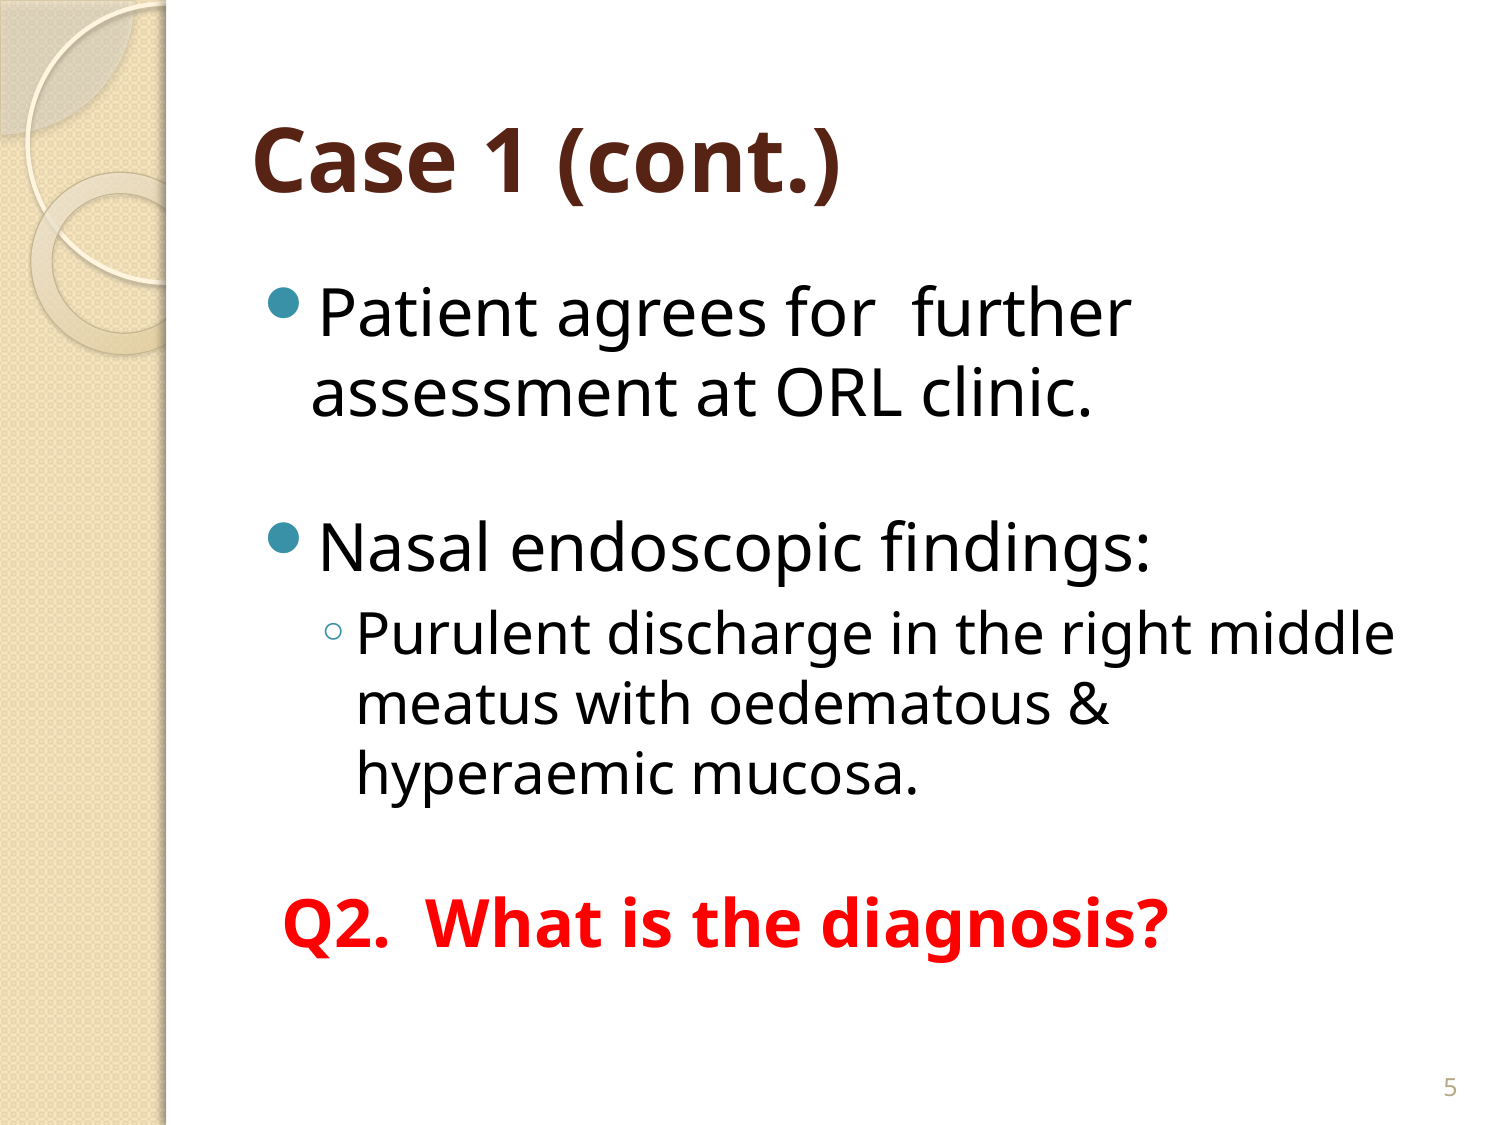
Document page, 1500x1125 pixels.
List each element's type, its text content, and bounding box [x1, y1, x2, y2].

slide_number 5 [1413, 1034, 1488, 1113]
title Case 1 (cont.) [235, 62, 1466, 250]
list Patient agrees for further assessment at ORL clinic. Nasal endoscopic findings: Purulent discharge in the right middle meatus with oedematous & hyperaemic mucosa. Q2. What is the diagnosis? [235, 262, 1438, 1050]
